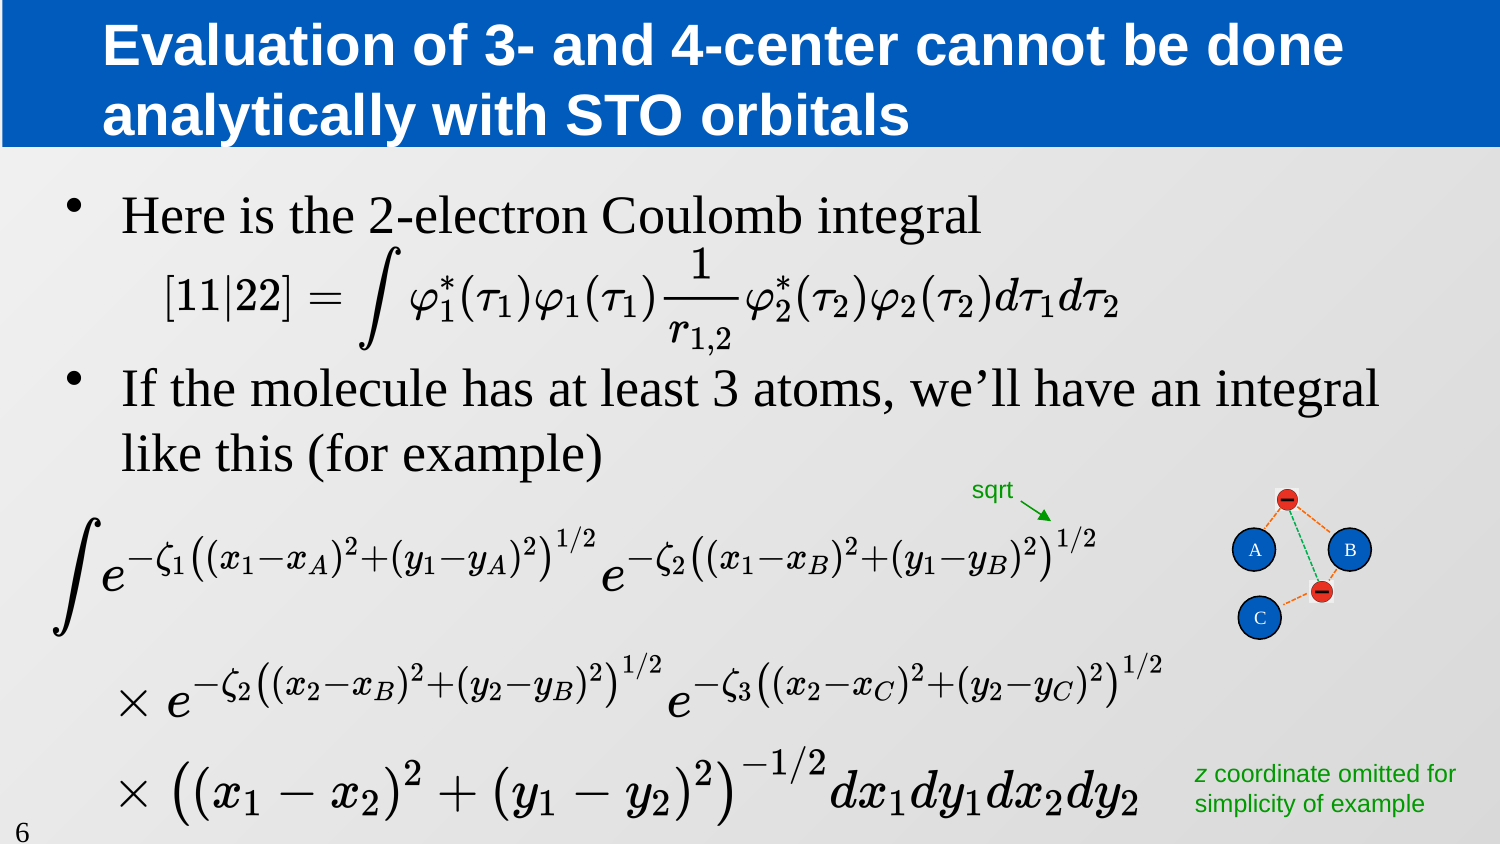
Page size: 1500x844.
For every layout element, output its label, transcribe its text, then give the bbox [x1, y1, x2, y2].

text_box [1228, 488, 1373, 640]
picture [162, 246, 1122, 356]
title Evaluation of 3- and 4-center cannot be done analytically with STO orbitals [87, 0, 1363, 147]
text_box z coordinate omitted for simplicity of example [1180, 749, 1474, 825]
picture [49, 517, 1167, 827]
text_box sqrt [957, 465, 1038, 511]
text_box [1020, 500, 1052, 522]
list Here is the 2-electron Coulomb integral If the molecule has at least 3 atoms, we’ll have an integral like this (for example) [49, 171, 1488, 760]
slide_number 6 [0, 806, 101, 844]
